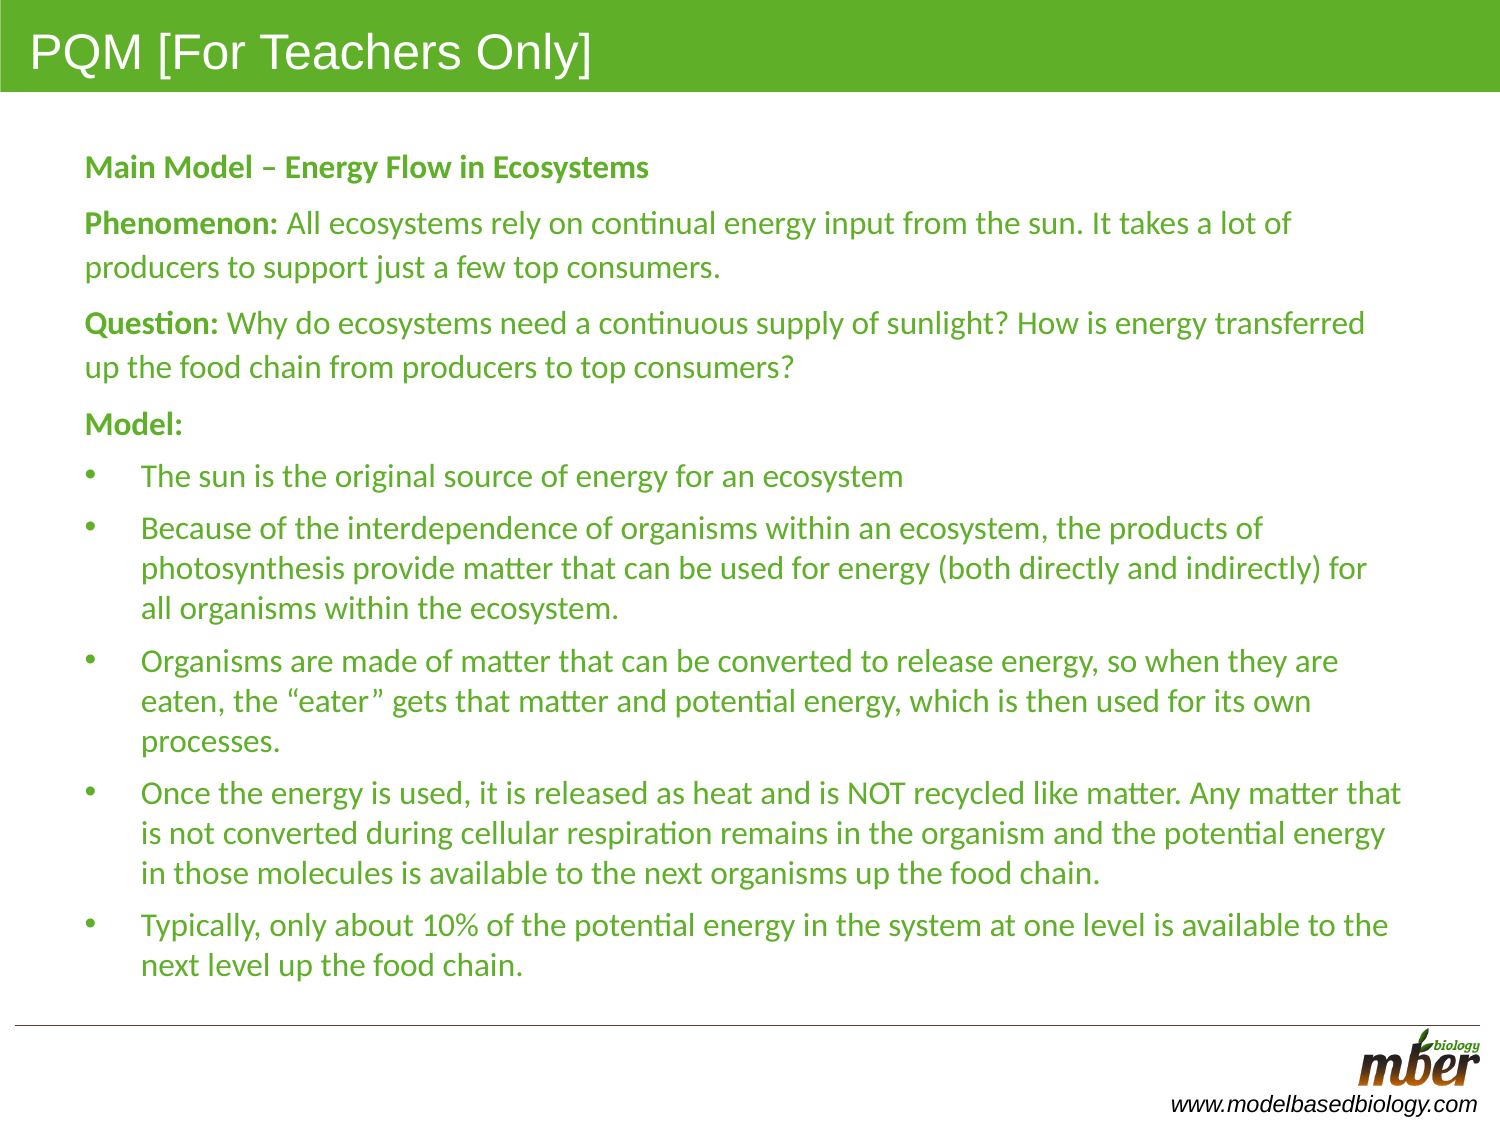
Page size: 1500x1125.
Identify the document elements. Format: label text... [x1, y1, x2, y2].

title PQM [For Teachers Only] [14, 11, 1480, 89]
picture [1358, 1028, 1480, 1086]
text_box Main Model – Energy Flow in Ecosystems Phenomenon: All ecosystems rely on continual energy input from the sun. It takes a lot of producers to support just a few top consumers. Question: Why do ecosystems need a continuous supply of sunlight? How is energy transferred up the food chain from producers to top consumers? Model: The sun is the original source of energy for an ecosystem Because of the interdependence of organisms within an ecosystem, the products of photosynthesis provide matter that can be used for energy (both directly and indirectly) for all organisms within the ecosystem. Organisms are made of matter that can be converted to release energy, so when they are eaten, the “eater” gets that matter and potential energy, which is then used for its own processes. Once the energy is used, it is released as heat and is NOT recycled like matter. Any matter that is not converted during cellular respiration remains in the organism and the potential energy in those molecules is available to the next organisms up the food chain. Typically, only about 10% of the potential energy in the system at one level is available to the next level up the food chain. [69, 133, 1420, 993]
